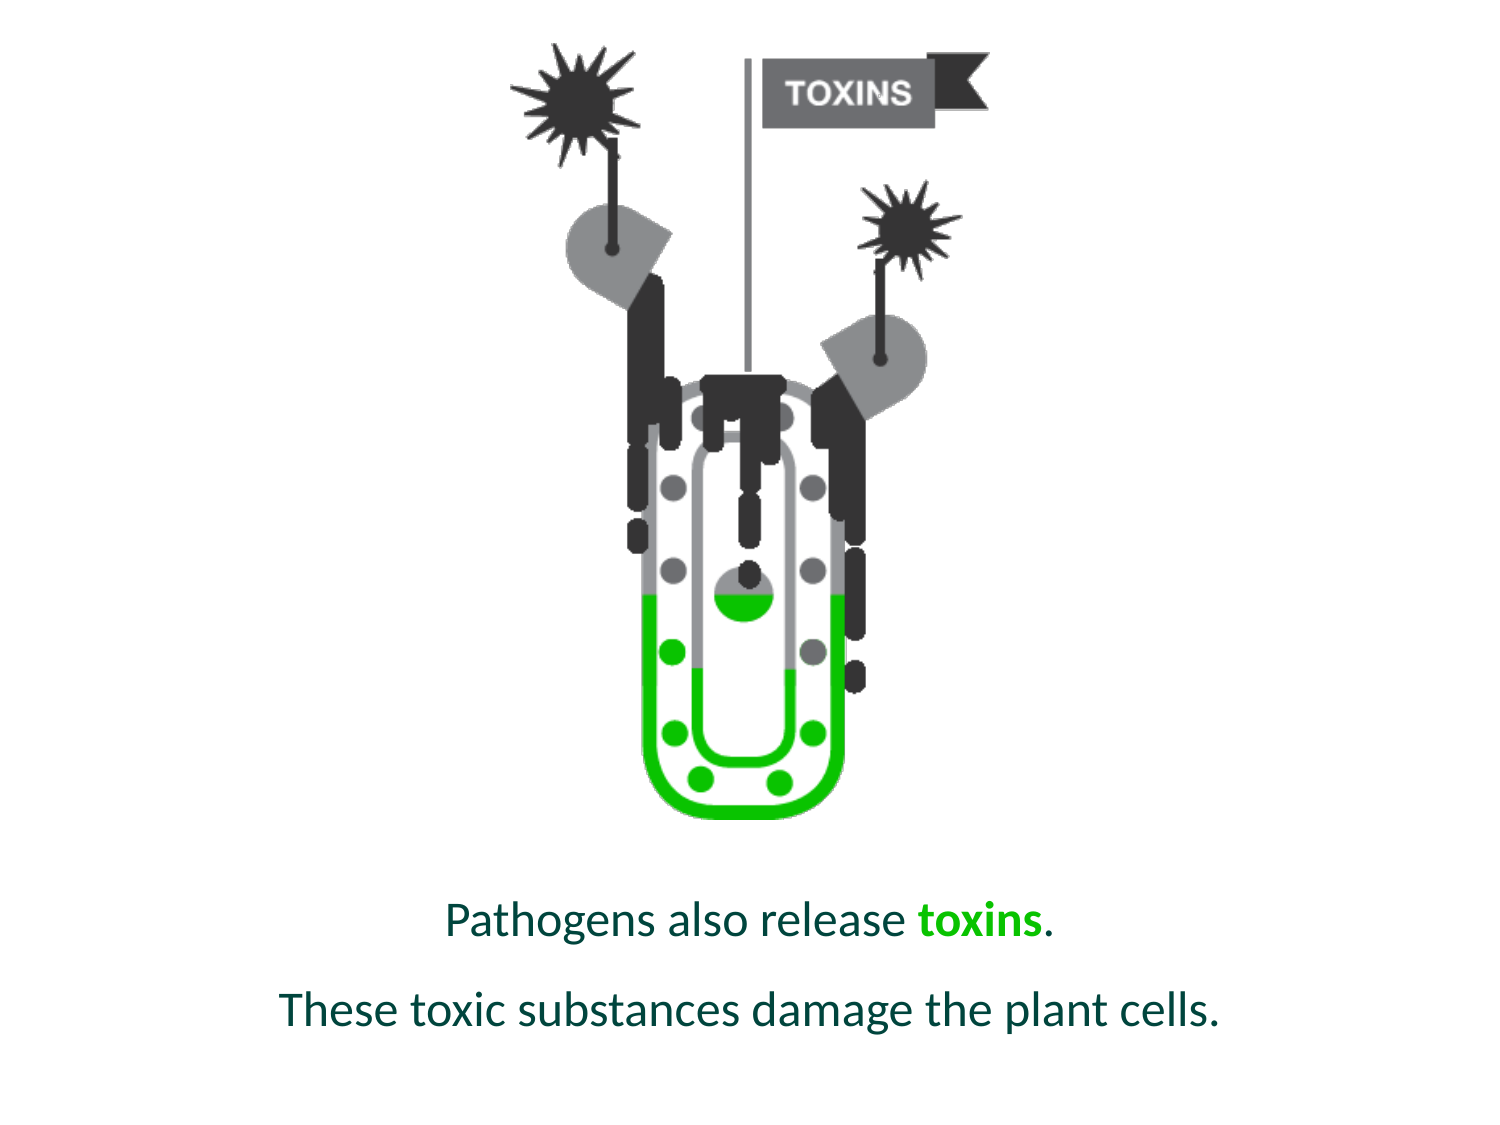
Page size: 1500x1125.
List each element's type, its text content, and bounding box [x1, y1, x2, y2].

text_box Pathogens also release toxins. These toxic substances damage the plant cells. [47, 848, 1452, 1044]
picture [510, 43, 990, 820]
